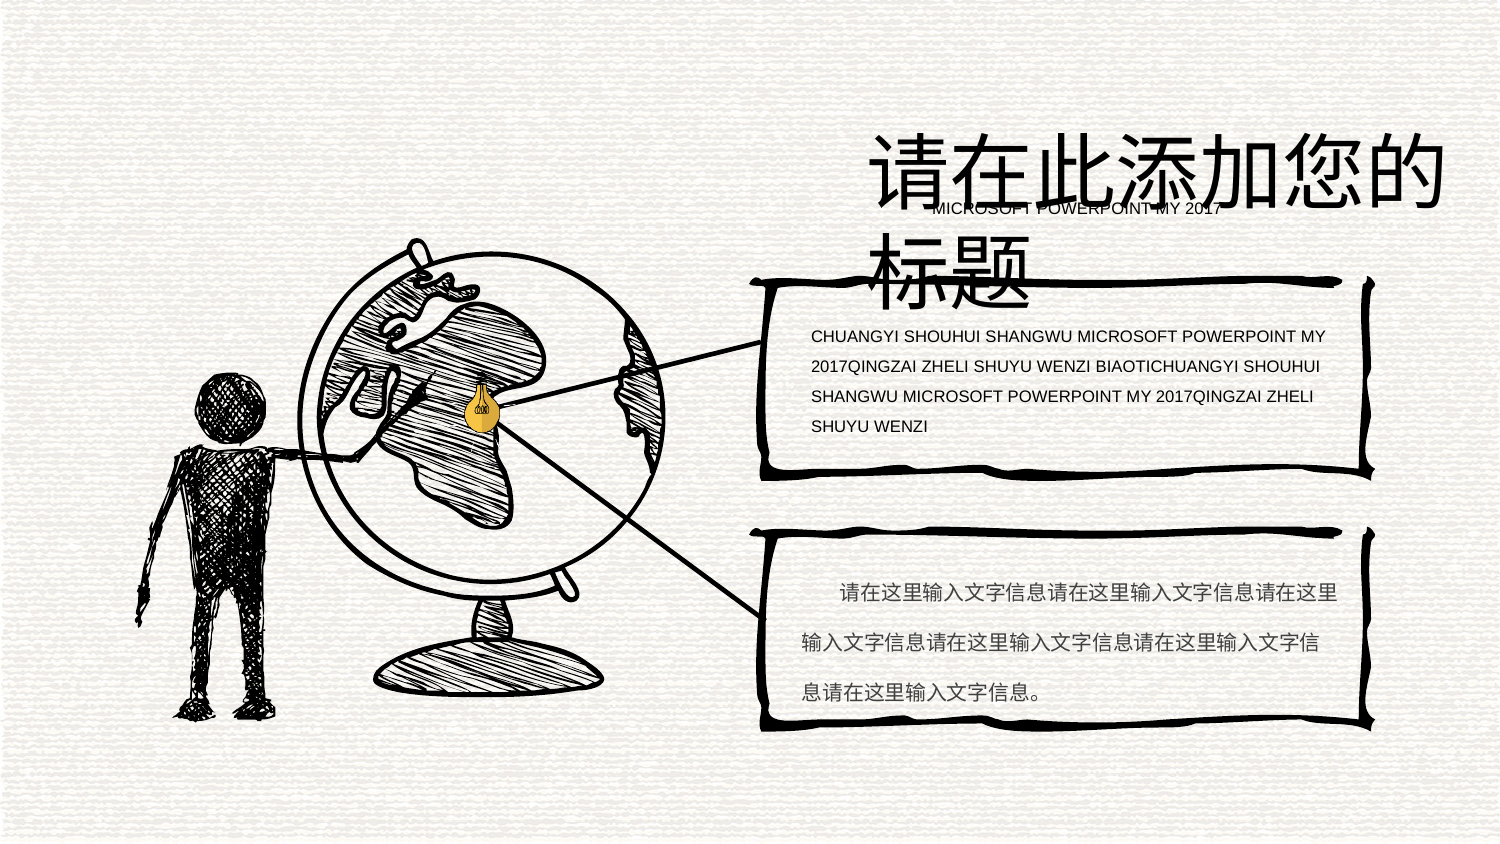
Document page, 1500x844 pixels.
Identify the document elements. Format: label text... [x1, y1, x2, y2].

text_box [441, 473, 475, 497]
text_box MICROSOFT POWERPOINT MY 2017 [917, 190, 1238, 225]
text_box [1354, 526, 1376, 732]
text_box CHUANGYI SHOUHUI SHANGWU MICROSOFT POWERPOINT MY 2017QINGZAI ZHELI SHUYU WENZI BIAOTICHUANGYI SHOUHUI SHANGWU MICROSOFT POWERPOINT MY 2017QINGZAI ZHELI SHUYU WENZI [796, 308, 1364, 444]
text_box [441, 572, 475, 584]
text_box [770, 526, 1343, 571]
text_box [441, 590, 475, 601]
text_box [441, 463, 475, 481]
text_box [441, 453, 475, 473]
text_box 请在此添加您的标题 [851, 113, 1495, 328]
text_box [441, 609, 605, 698]
text_box [749, 275, 1343, 363]
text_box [483, 341, 762, 409]
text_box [480, 410, 766, 622]
picture [0, 0, 1500, 844]
text_box 请在这里输入文字信息请在这里输入文字信息请在这里输入文字信息请在这里输入文字信息请在这里输入文字信息请在这里输入文字信息。 [786, 547, 1354, 762]
text_box [304, 238, 646, 370]
text_box [770, 275, 1376, 481]
text_box [441, 489, 475, 506]
text_box [441, 496, 475, 526]
text_box [756, 629, 786, 732]
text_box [132, 369, 437, 723]
